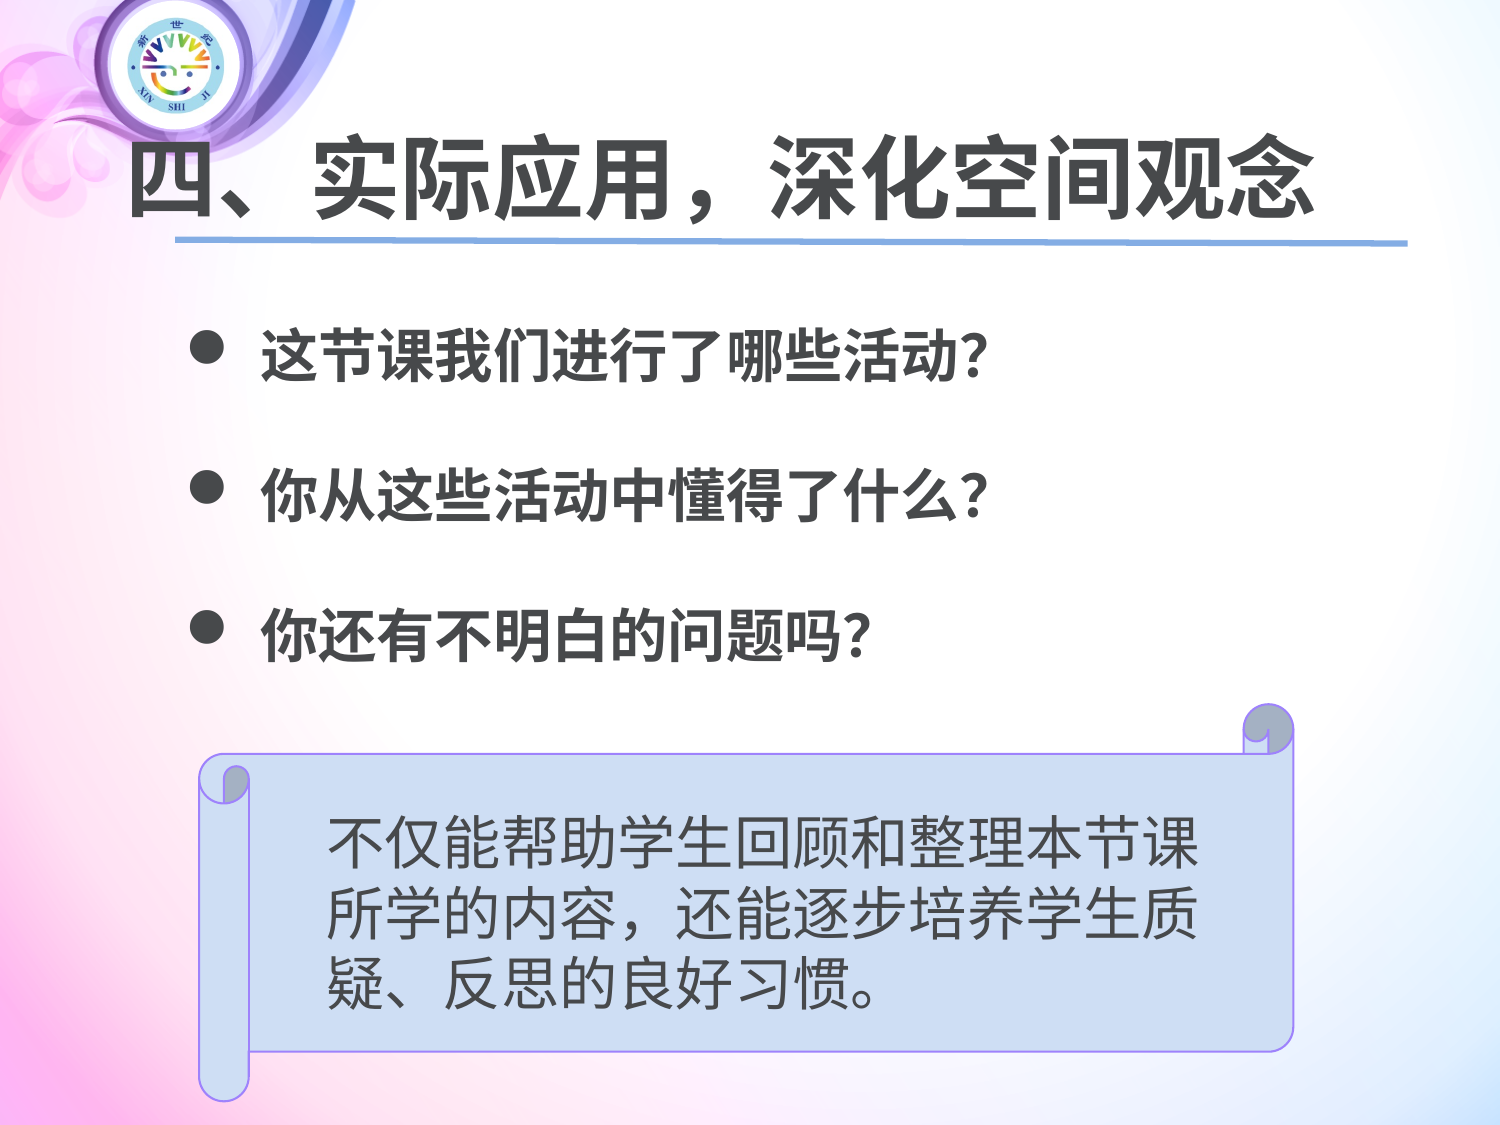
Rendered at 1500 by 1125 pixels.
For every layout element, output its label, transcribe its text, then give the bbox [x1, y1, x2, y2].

text_box 这节课我们进行了哪些活动？ 你从这些活动中懂得了什么？ 你还有不明白的问题吗？ [170, 312, 1365, 677]
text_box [199, 704, 1294, 1102]
text_box 四、实际应用，深化空间观念 [110, 113, 1408, 239]
picture [0, 0, 1500, 1125]
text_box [175, 239, 1408, 244]
